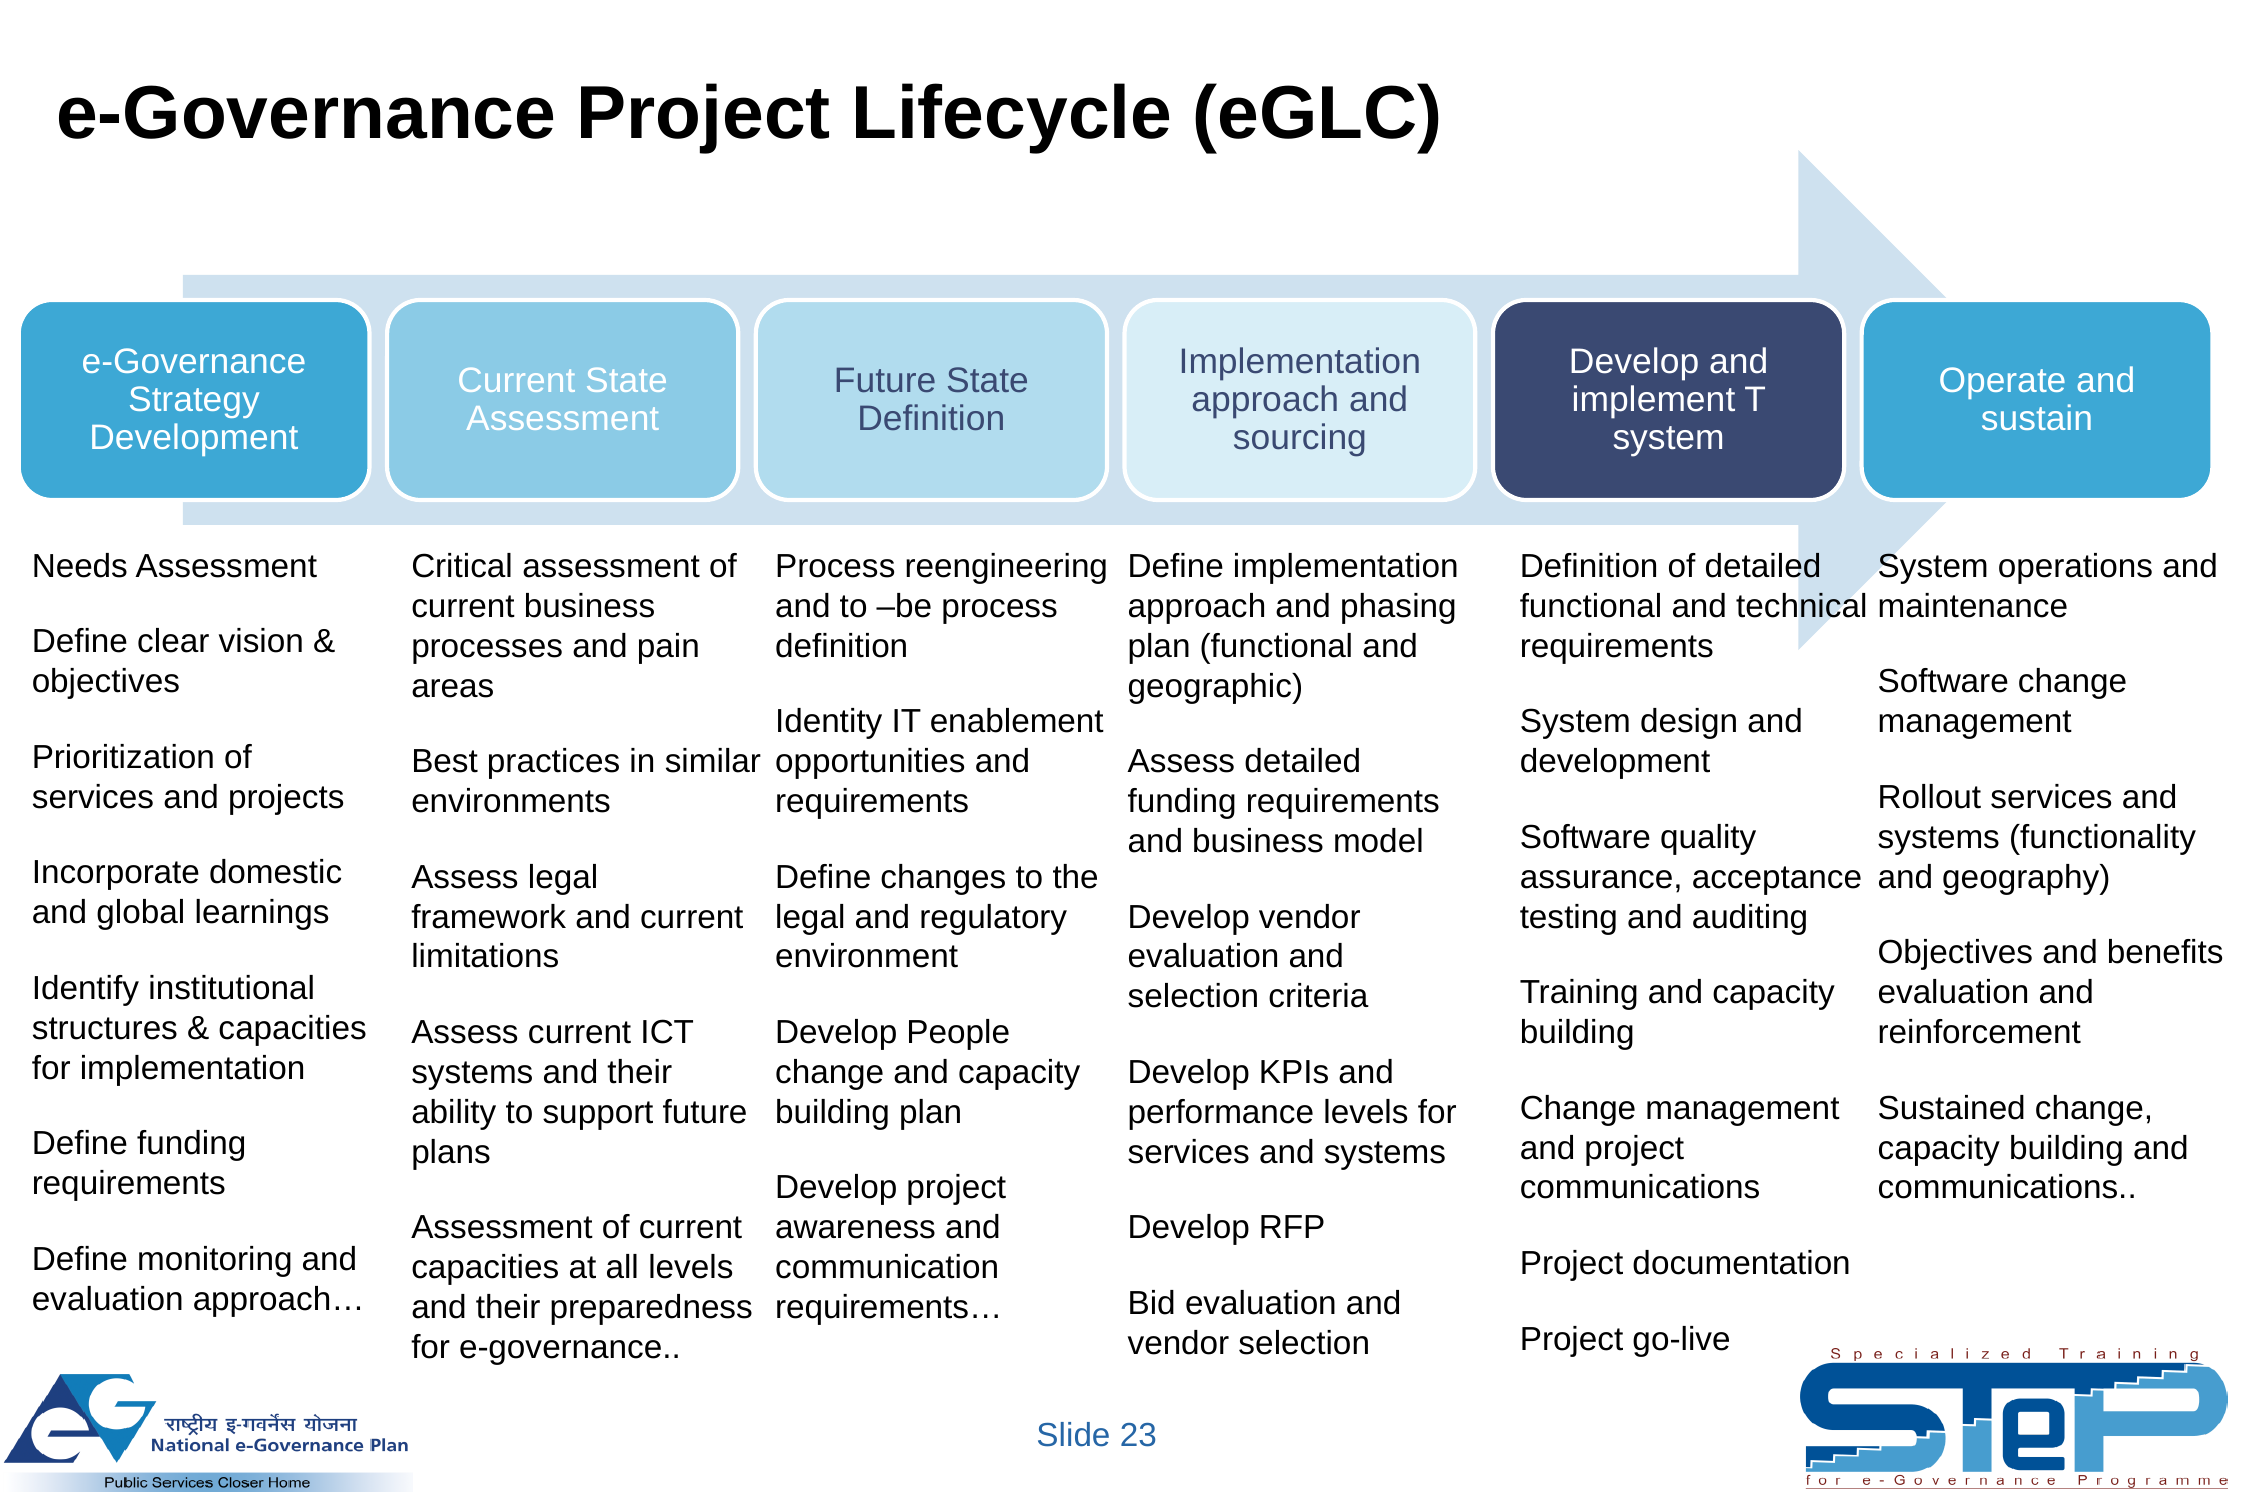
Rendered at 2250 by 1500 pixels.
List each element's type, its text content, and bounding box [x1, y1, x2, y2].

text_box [1861, 299, 2213, 501]
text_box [755, 299, 1108, 501]
text_box Process reengineering and to –be process definition Identity IT enablement opportunities and requirements Define changes to the legal and regulatory environment Develop People change and capacity building plan Develop project awareness and communication requirements… [753, 533, 1106, 1337]
picture [3, 1374, 413, 1492]
text_box Needs Assessment Define clear vision & objectives Prioritization of services and projects Incorporate domestic and global learnings Identify institutional structures & capacities for implementation Define funding requirements Define monitoring and evaluation approach… [10, 533, 389, 1328]
text_box Critical assessment of current business processes and pain areas Best practices in similar environments Assess legal framework and current limitations Assess current ICT systems and their ability to support future plans Assessment of current capacities at all levels and their preparedness for e-governance.. [389, 533, 784, 1376]
text_box System operations and maintenance Software change management Rollout services and systems (functionality and geography) Objectives and benefits evaluation and reinforcement Sustained change, capacity building and communications.. [1856, 533, 2250, 1217]
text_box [1124, 299, 1476, 501]
text_box Definition of detailed functional and technical requirements System design and development Software quality assurance, acceptance testing and auditing Training and capacity building Change management and project communications Project documentation Project go-live [1498, 533, 1893, 1368]
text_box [386, 299, 739, 501]
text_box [18, 299, 370, 501]
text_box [1492, 299, 1845, 501]
picture [1800, 1348, 2228, 1489]
title e-Governance Project Lifecycle (eGLC) [56, 33, 2082, 184]
text_box Define implementation approach and phasing plan (functional and geographic) Assess detailed funding requirements and business model Develop vendor evaluation and selection criteria Develop KPIs and performance levels for services and systems Develop RFP Bid evaluation and vendor selection [1106, 533, 1500, 1372]
text_box [182, 150, 1946, 533]
